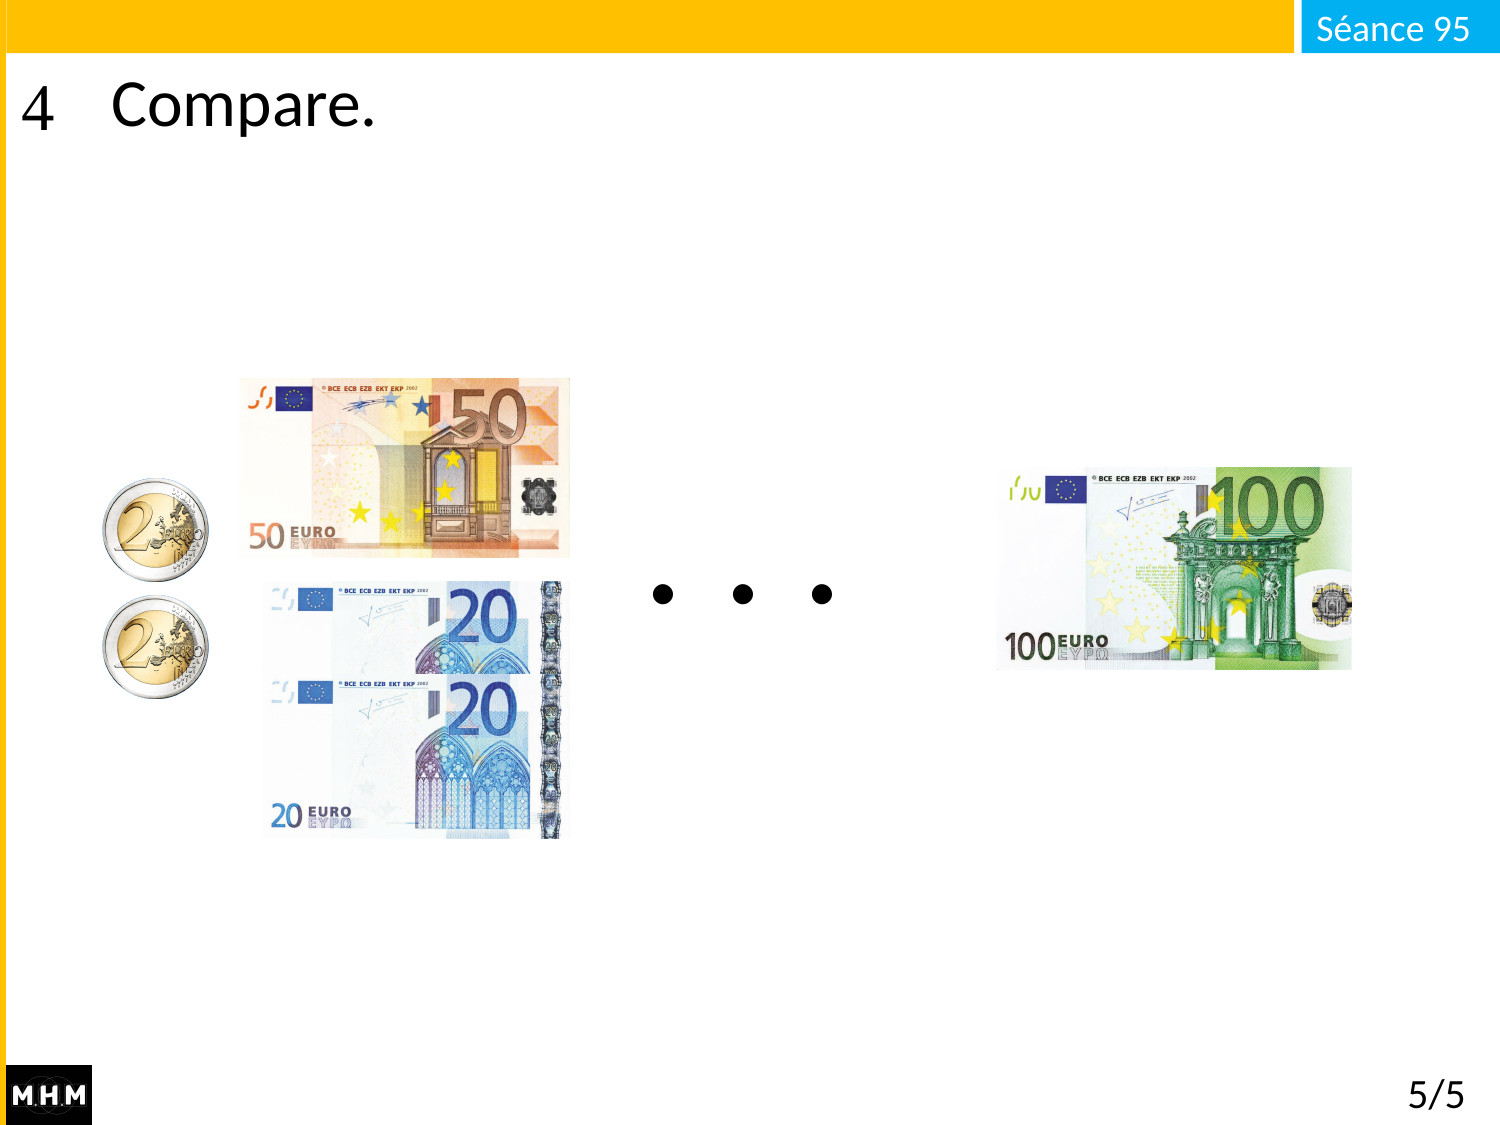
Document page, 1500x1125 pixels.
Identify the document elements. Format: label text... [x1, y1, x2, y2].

text_box . . . [424, 429, 1101, 645]
picture [262, 581, 570, 839]
picture [102, 478, 209, 582]
picture [996, 467, 1352, 670]
list 5/5 [1373, 1064, 1500, 1125]
title Compare. [96, 60, 1391, 149]
picture [6, 1065, 92, 1125]
picture [102, 595, 209, 699]
picture [239, 378, 570, 558]
